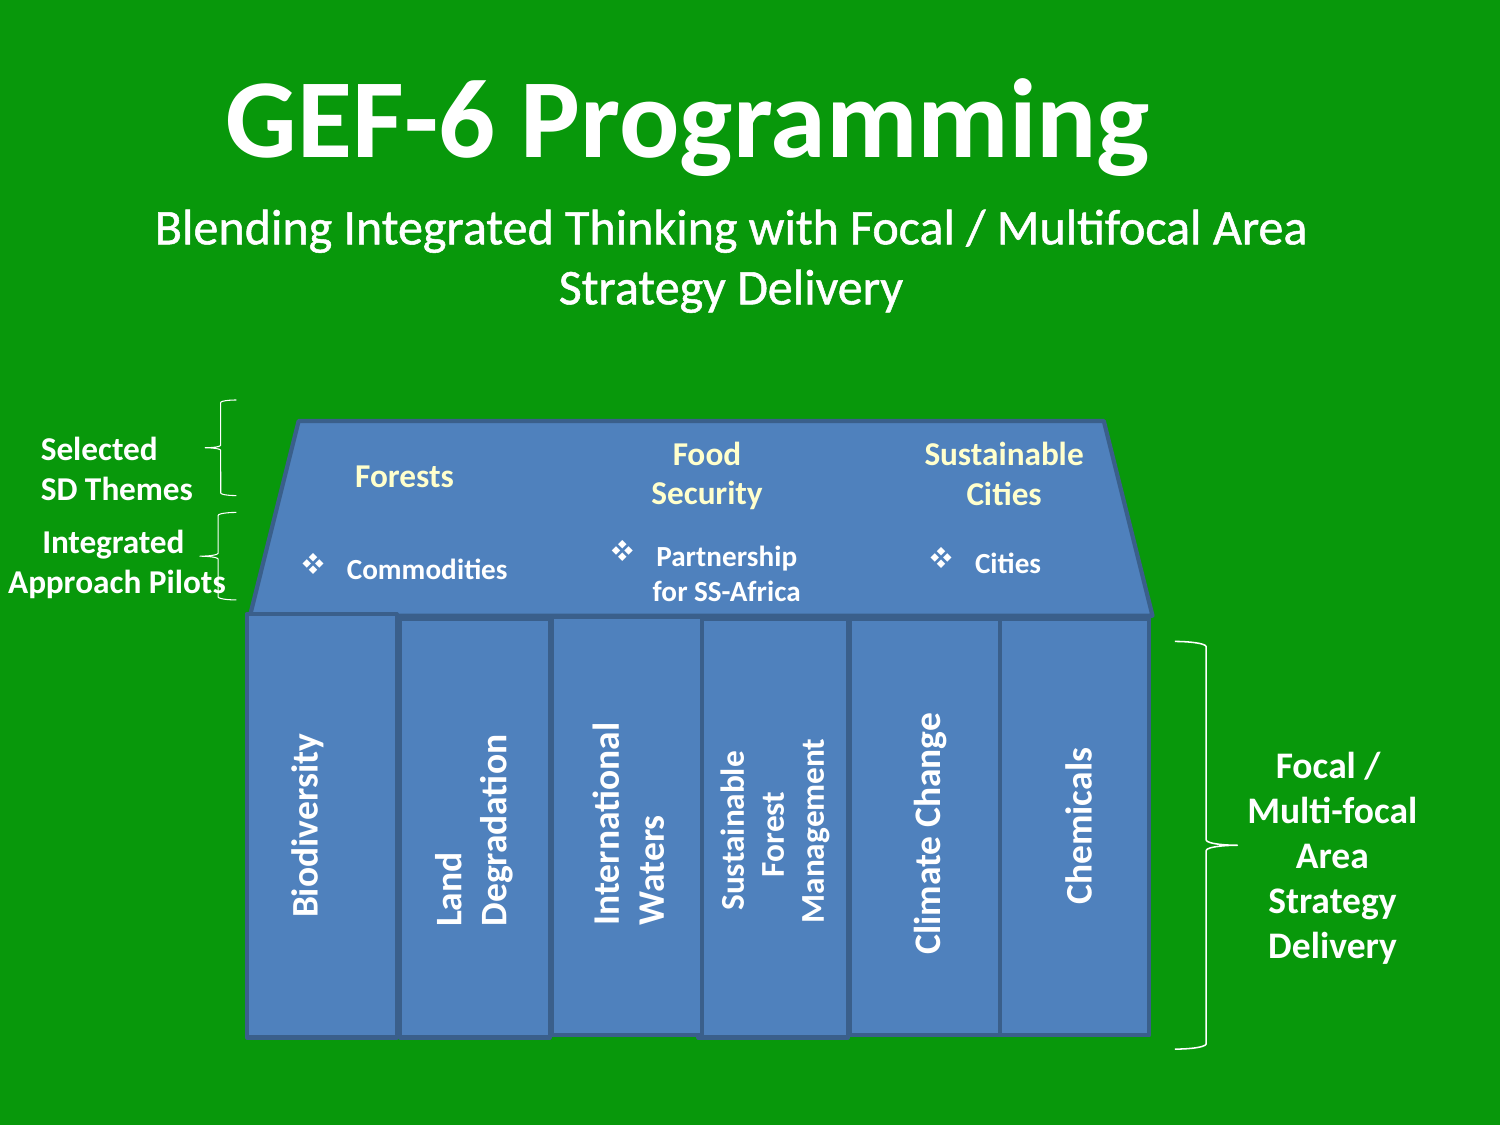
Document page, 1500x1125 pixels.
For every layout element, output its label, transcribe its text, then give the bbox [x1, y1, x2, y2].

text_box Land Degradation [416, 732, 538, 942]
text_box Sustainable Cities [909, 424, 1099, 520]
text_box Food Security [636, 424, 778, 519]
text_box Partnership for SS-Africa [515, 529, 816, 615]
text_box [704, 618, 850, 729]
text_box Blending Integrated Thinking with Focal / Multifocal Area Strategy Delivery [124, 186, 1338, 322]
text_box Integrated Approach Pilots [0, 512, 241, 607]
text_box [850, 618, 1002, 1037]
text_box [399, 616, 552, 1040]
text_box Forests [340, 447, 469, 502]
text_box Chemicals [1046, 746, 1123, 920]
text_box Sustainable Forest Management [703, 729, 855, 932]
text_box [199, 511, 237, 601]
text_box [696, 932, 850, 1040]
text_box [552, 618, 704, 1037]
text_box [1002, 618, 1151, 1037]
text_box Biodiversity [272, 732, 349, 933]
text_box Cities [913, 536, 1057, 587]
text_box GEF-6 Programming [210, 37, 1166, 188]
text_box [248, 418, 1155, 618]
text_box [1174, 640, 1232, 1050]
text_box [209, 399, 237, 497]
text_box International Waters [574, 711, 696, 940]
text_box Focal / Multi-focal Area Strategy Delivery [1232, 733, 1433, 974]
text_box Commodities [285, 542, 515, 593]
text_box Climate Change [895, 710, 971, 969]
text_box [245, 612, 399, 1040]
text_box Selected SD Themes [26, 419, 209, 512]
